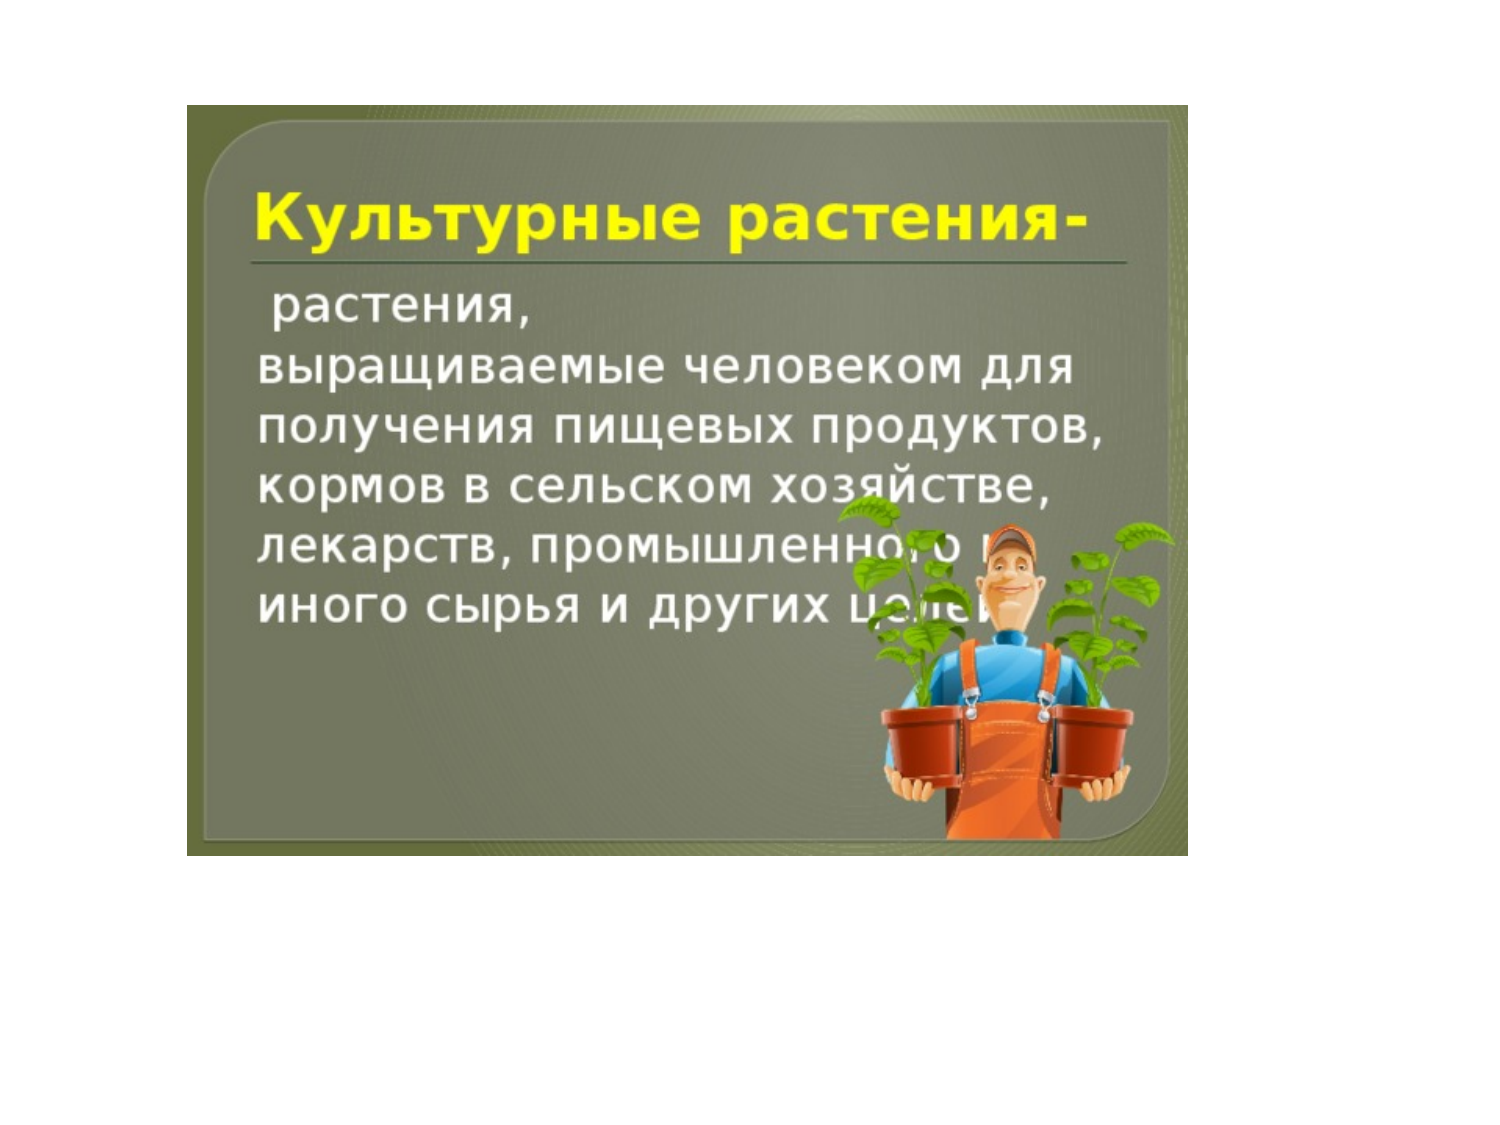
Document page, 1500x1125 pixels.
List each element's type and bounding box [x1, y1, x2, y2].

picture [187, 105, 1188, 856]
